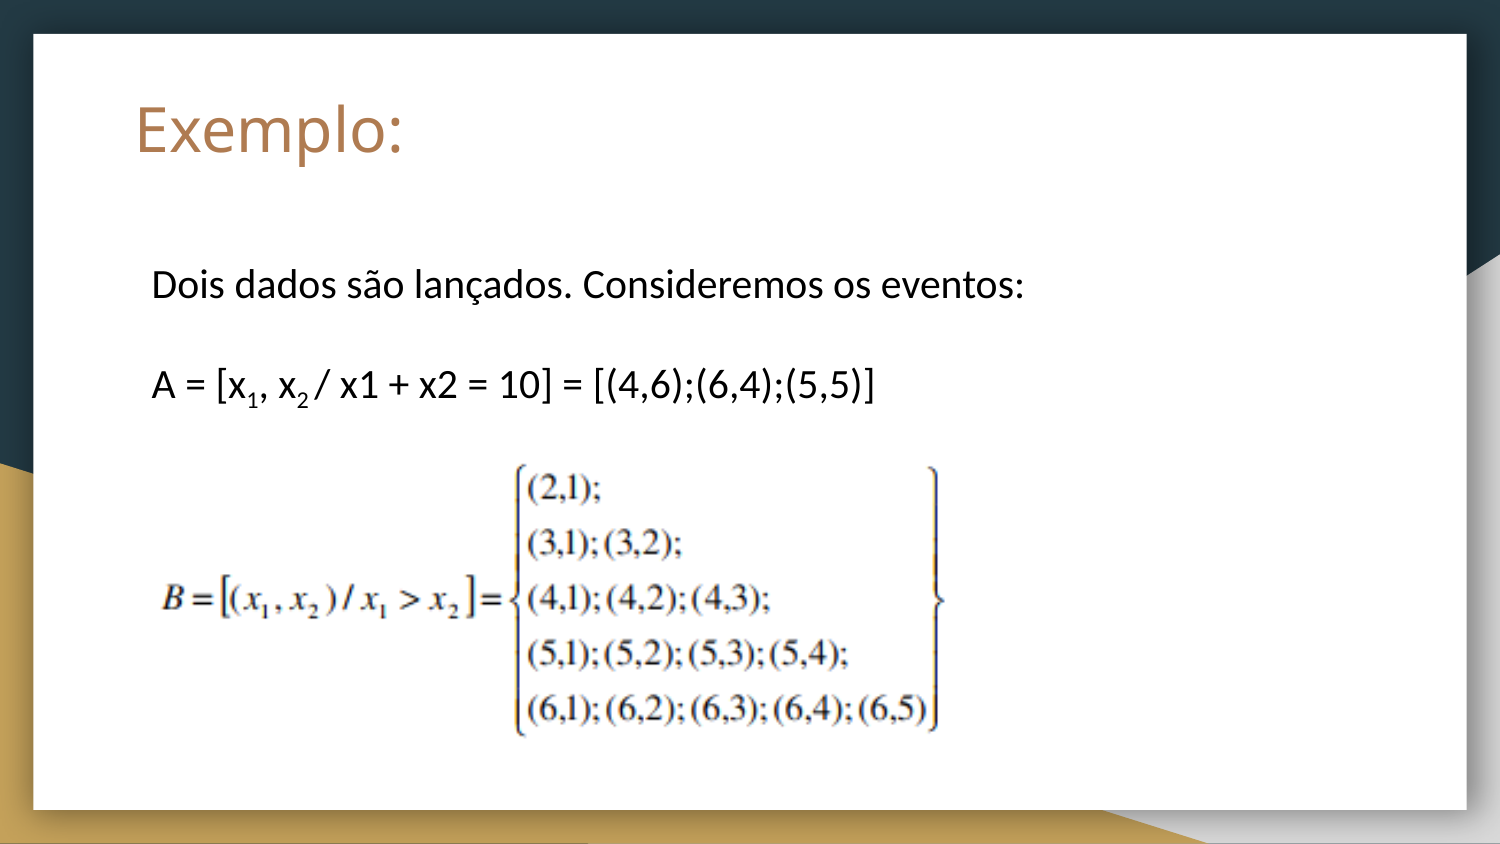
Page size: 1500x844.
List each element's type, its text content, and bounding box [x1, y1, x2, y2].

title Exemplo: [119, 75, 1381, 179]
text_box Dois dados são lançados. Consideremos os eventos: A = [x1, x2 / x1 + x2 = 10] = [(4,6);(6,4);(5,5)] [136, 241, 1351, 721]
picture [157, 412, 961, 771]
